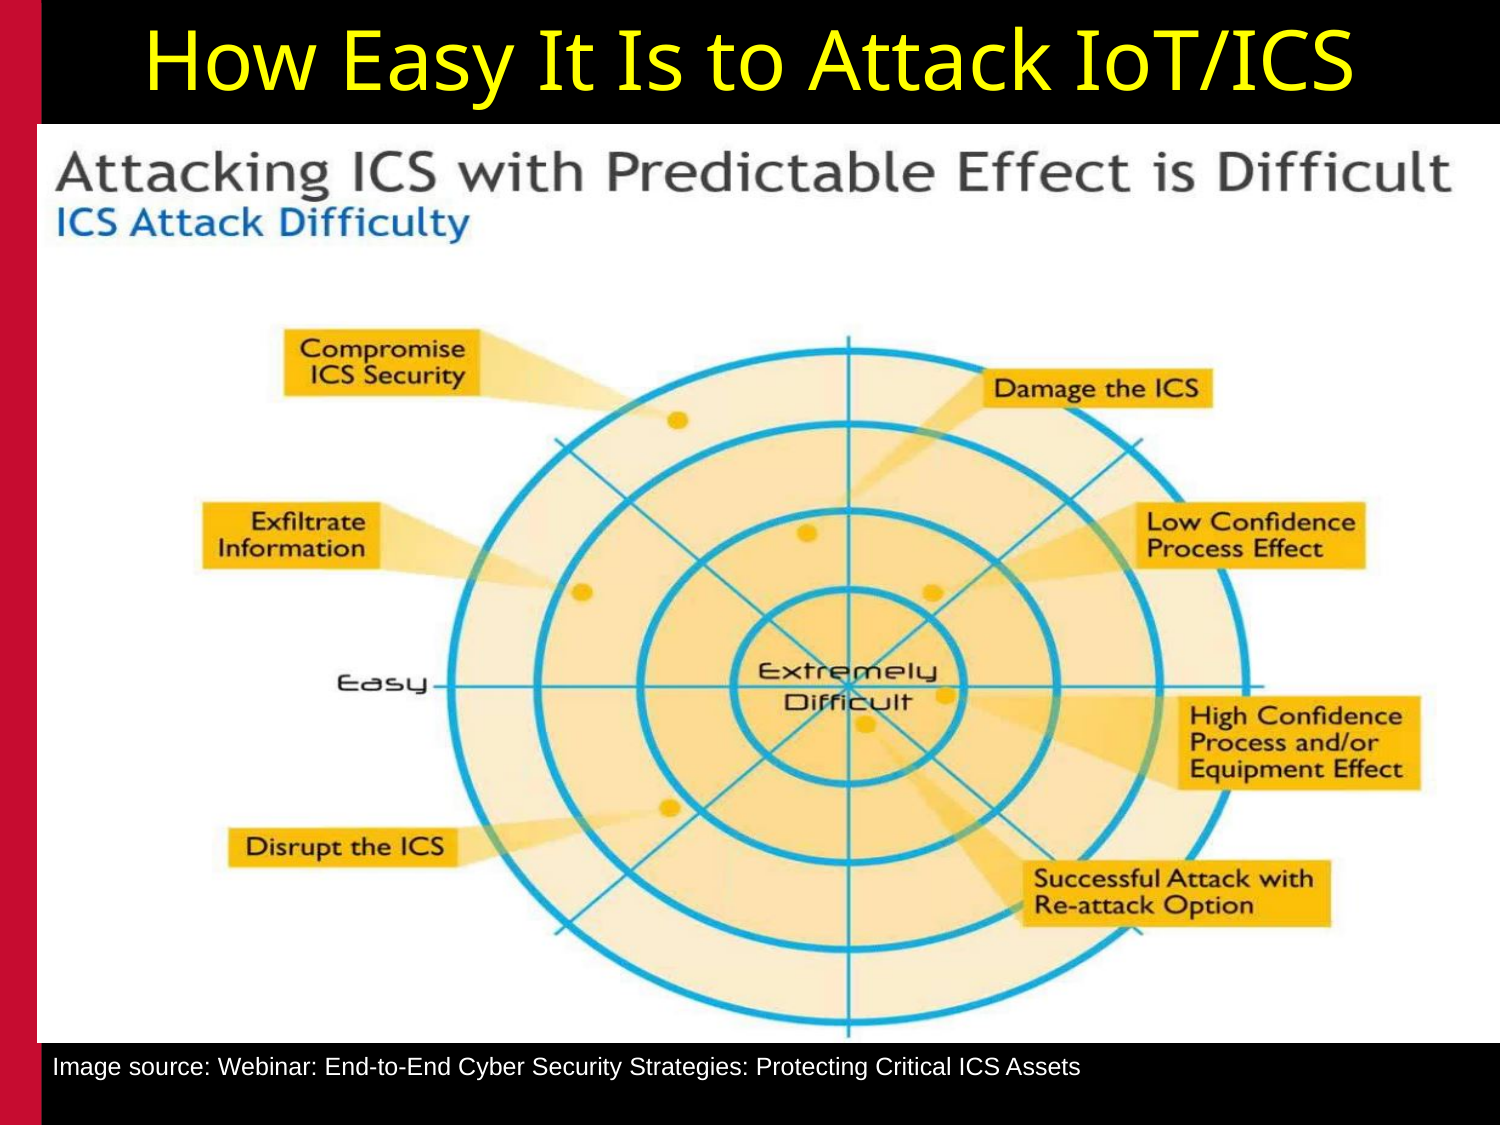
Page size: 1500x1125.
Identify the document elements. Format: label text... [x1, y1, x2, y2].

text_box Image source: Webinar: End-to-End Cyber Security Strategies: Protecting Critical ICS Assets [37, 1051, 1475, 1088]
title How Easy It Is to Attack IoT/ICS [0, 0, 1500, 176]
picture [37, 124, 1500, 1044]
